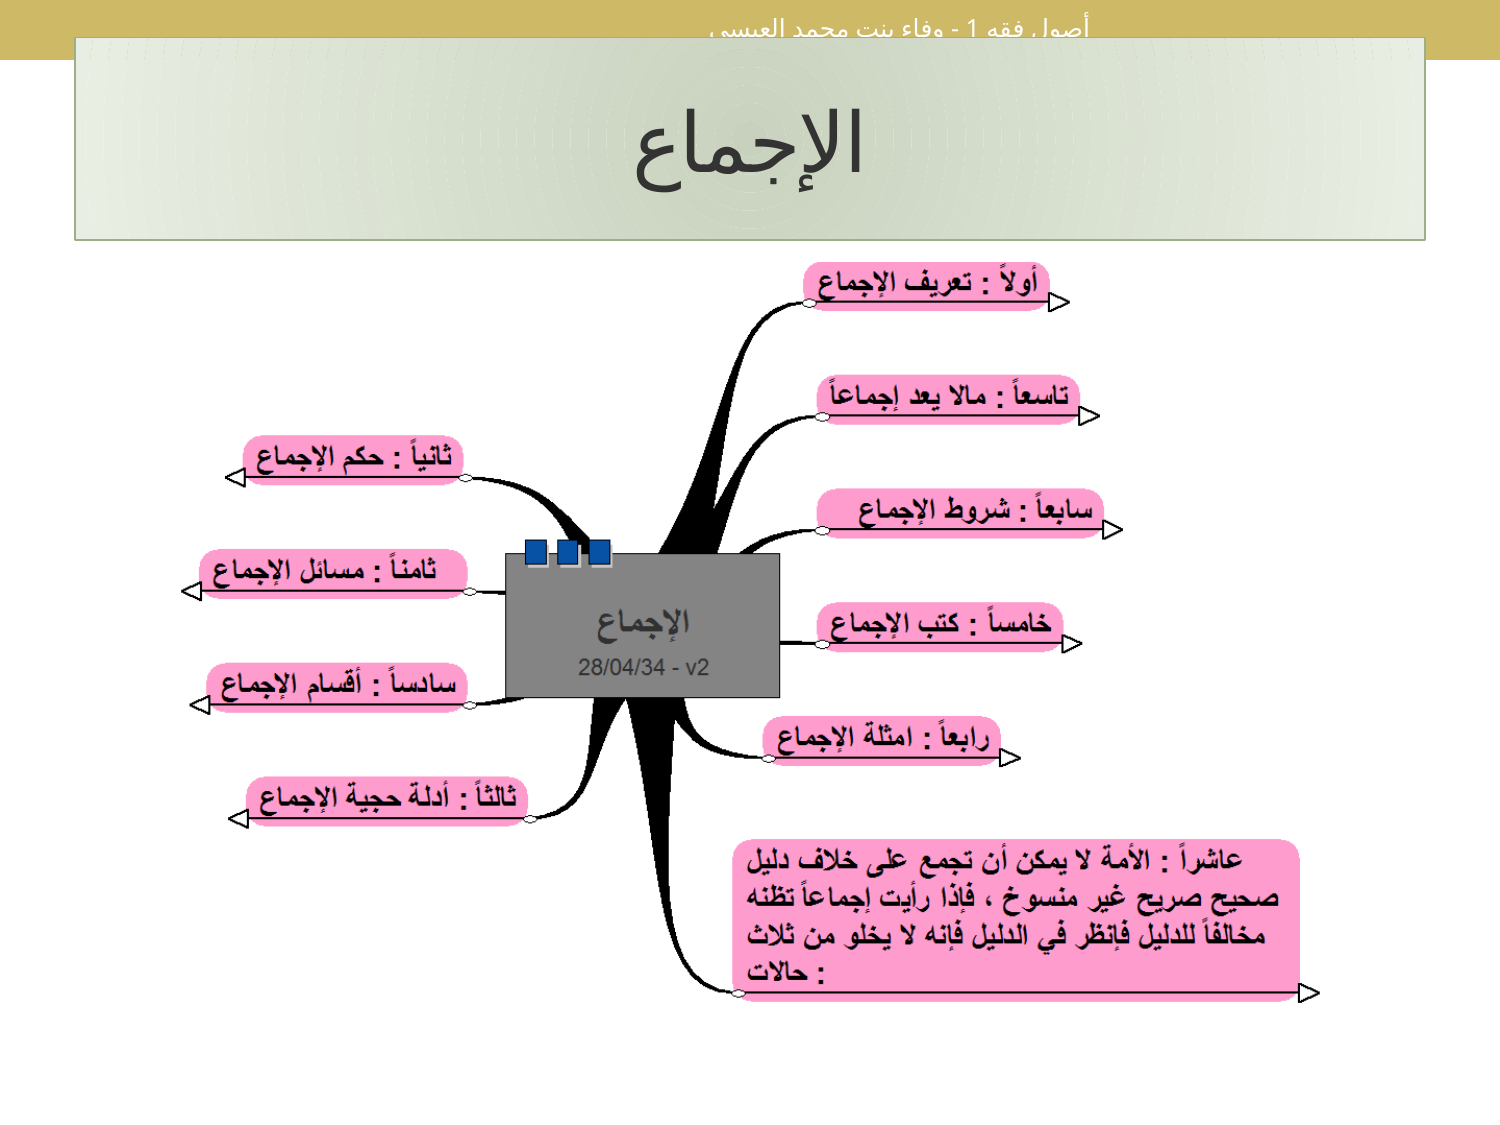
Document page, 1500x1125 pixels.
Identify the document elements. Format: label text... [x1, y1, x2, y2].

title الإجماع [74, 37, 1426, 241]
picture [74, 262, 1426, 1005]
footer أصول فقه 1 - وفاء بنت محمد العيسى [562, 3, 1238, 57]
